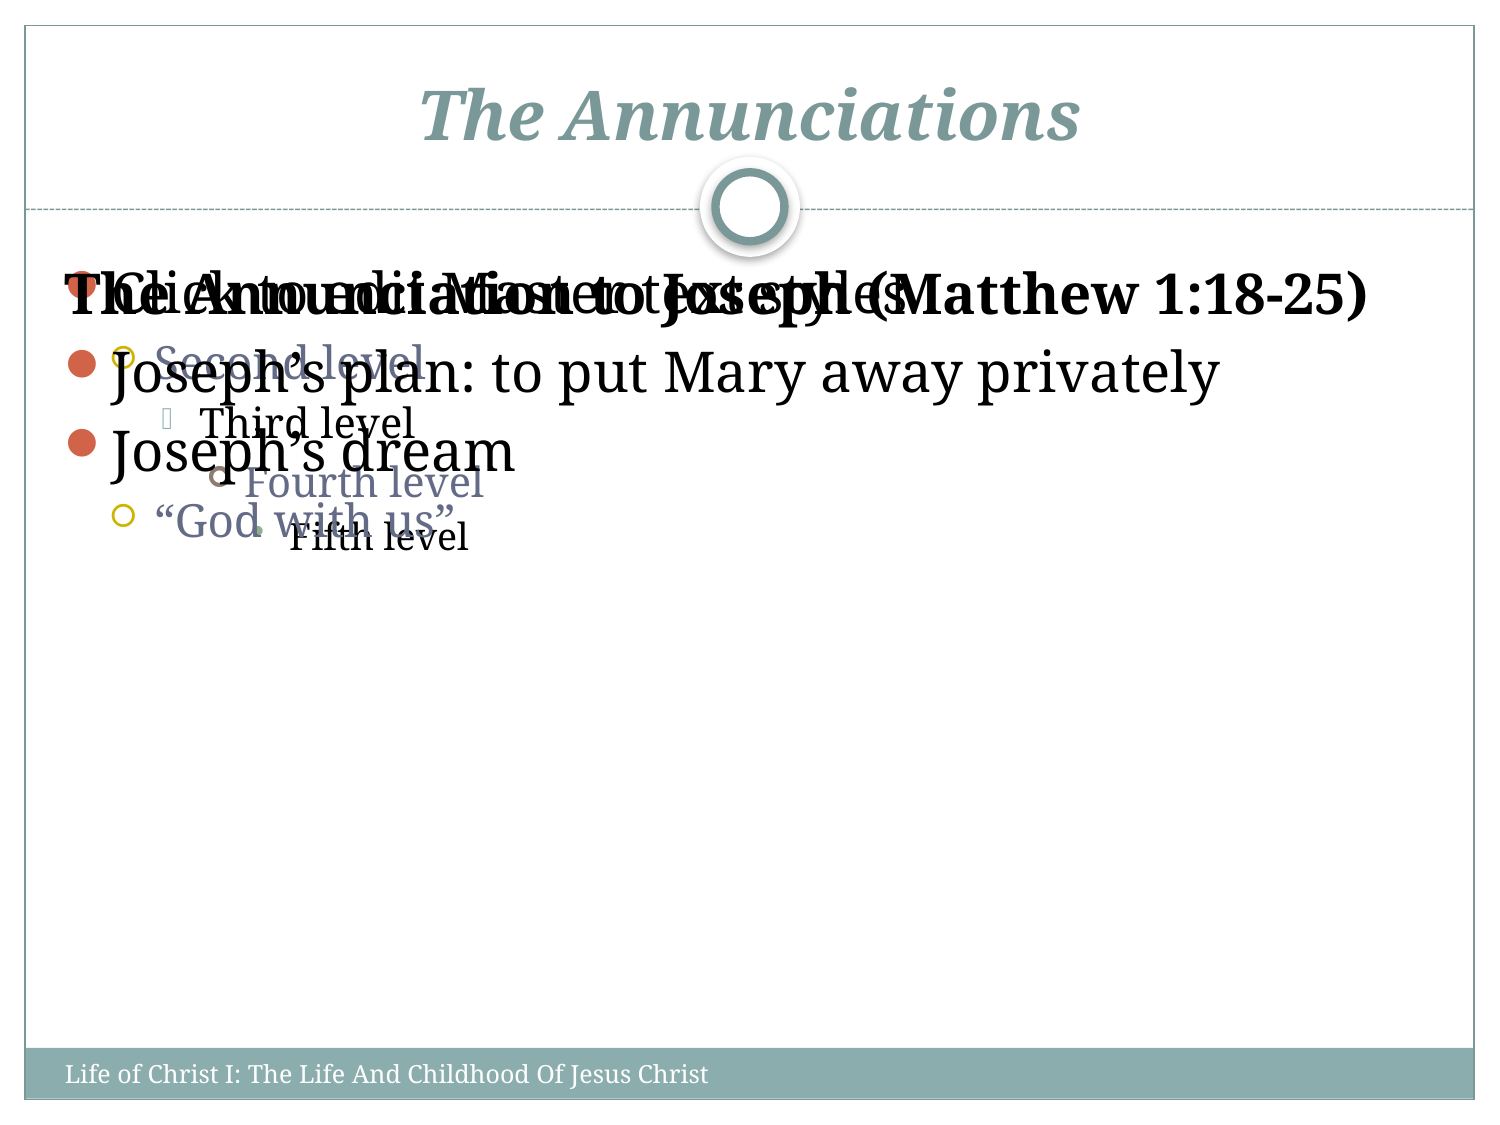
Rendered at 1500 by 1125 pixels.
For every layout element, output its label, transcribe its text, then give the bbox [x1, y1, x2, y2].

footer Life of Christ I: The Life And Childhood Of Jesus Christ [50, 1051, 866, 1112]
title The Annunciations [49, 37, 1450, 162]
list The Annunciation to Joseph (Matthew 1:18-25) Joseph’s plan: to put Mary away privately Joseph’s dream “God with us” [49, 250, 1445, 1001]
